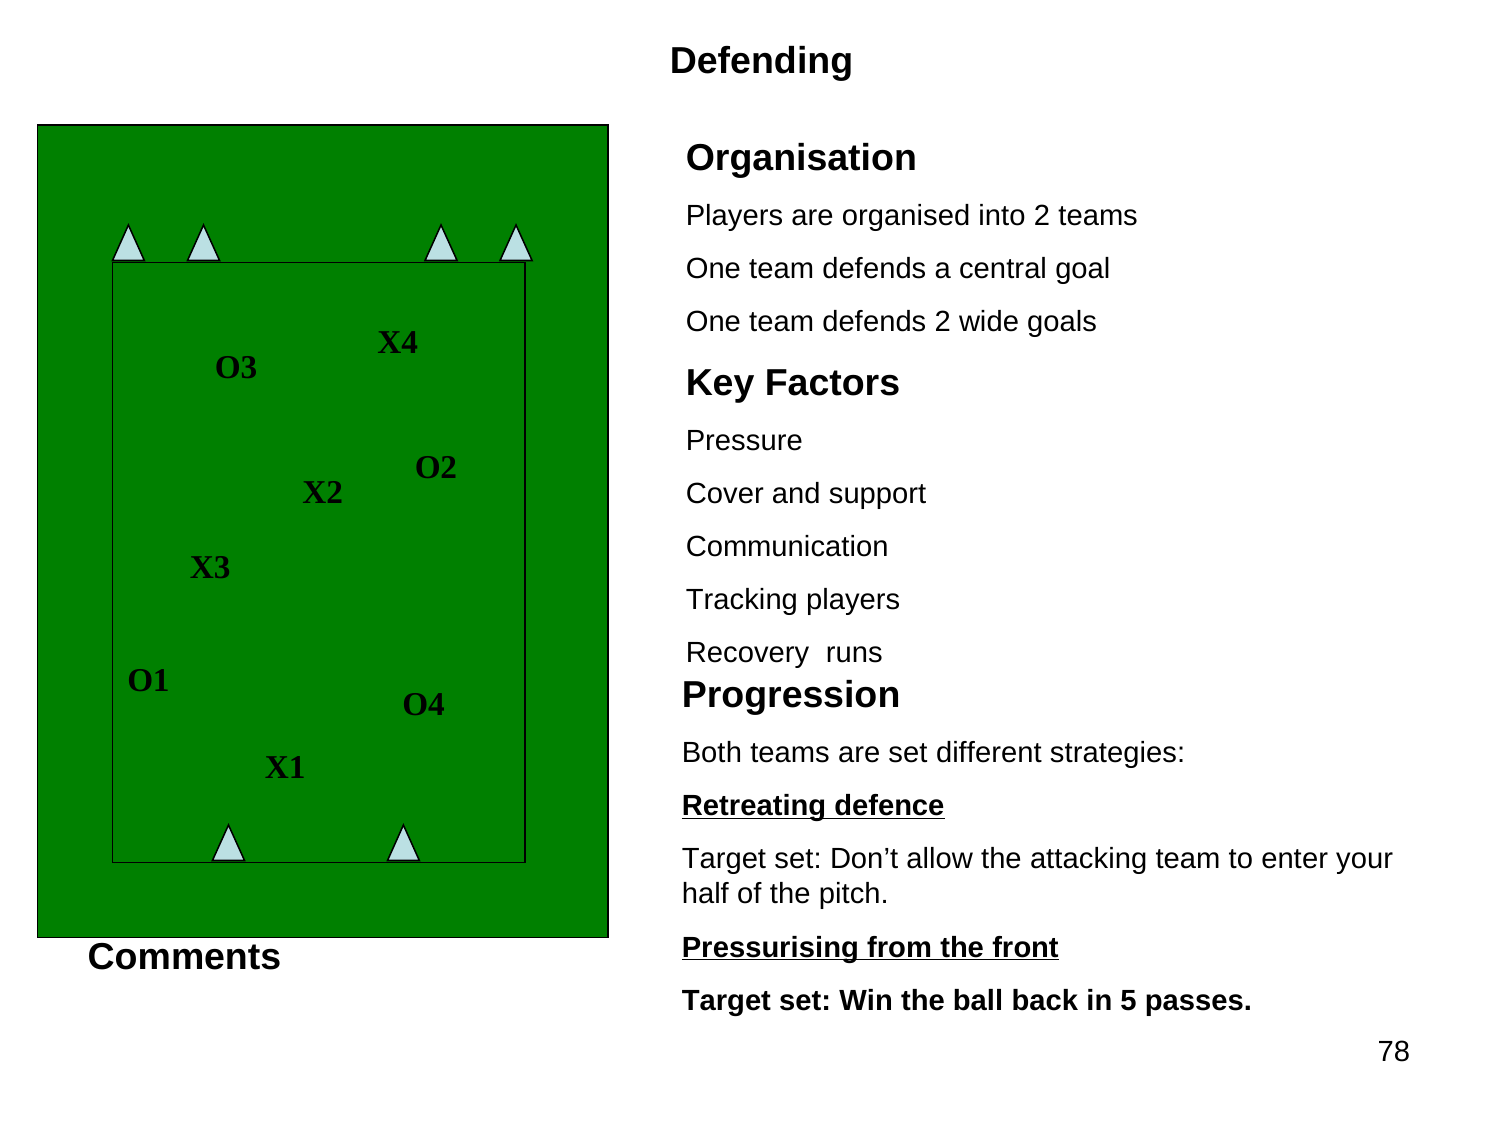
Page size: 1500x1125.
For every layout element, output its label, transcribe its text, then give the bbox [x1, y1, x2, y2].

text_box [424, 224, 457, 261]
text_box O3 [200, 337, 300, 393]
text_box X3 [174, 537, 275, 593]
text_box O2 [399, 437, 475, 493]
text_box Defending [253, 0, 1270, 89]
text_box [499, 224, 532, 261]
text_box [212, 824, 245, 861]
text_box [187, 224, 220, 261]
text_box X4 [362, 312, 463, 368]
text_box [37, 124, 608, 938]
text_box Key Factors Pressure Cover and support Communication Tracking players Recovery runs [671, 350, 1396, 662]
text_box [112, 224, 145, 261]
text_box X1 [249, 737, 338, 793]
text_box Progression Both teams are set different strategies: Retreating defence Target set: Don’t allow the attacking team to enter your half of the pitch. Pressurising from the front Target set: Win the ball back in 5 passes. [667, 662, 1412, 1024]
text_box [387, 824, 420, 861]
text_box O4 [387, 674, 500, 731]
text_box Comments [72, 924, 624, 986]
text_box O1 [112, 649, 200, 706]
text_box Organisation Players are organised into 2 teams One team defends a central goal One team defends 2 wide goals [671, 125, 1412, 345]
text_box X2 [287, 462, 375, 518]
text_box <number> [1074, 1024, 1425, 1103]
